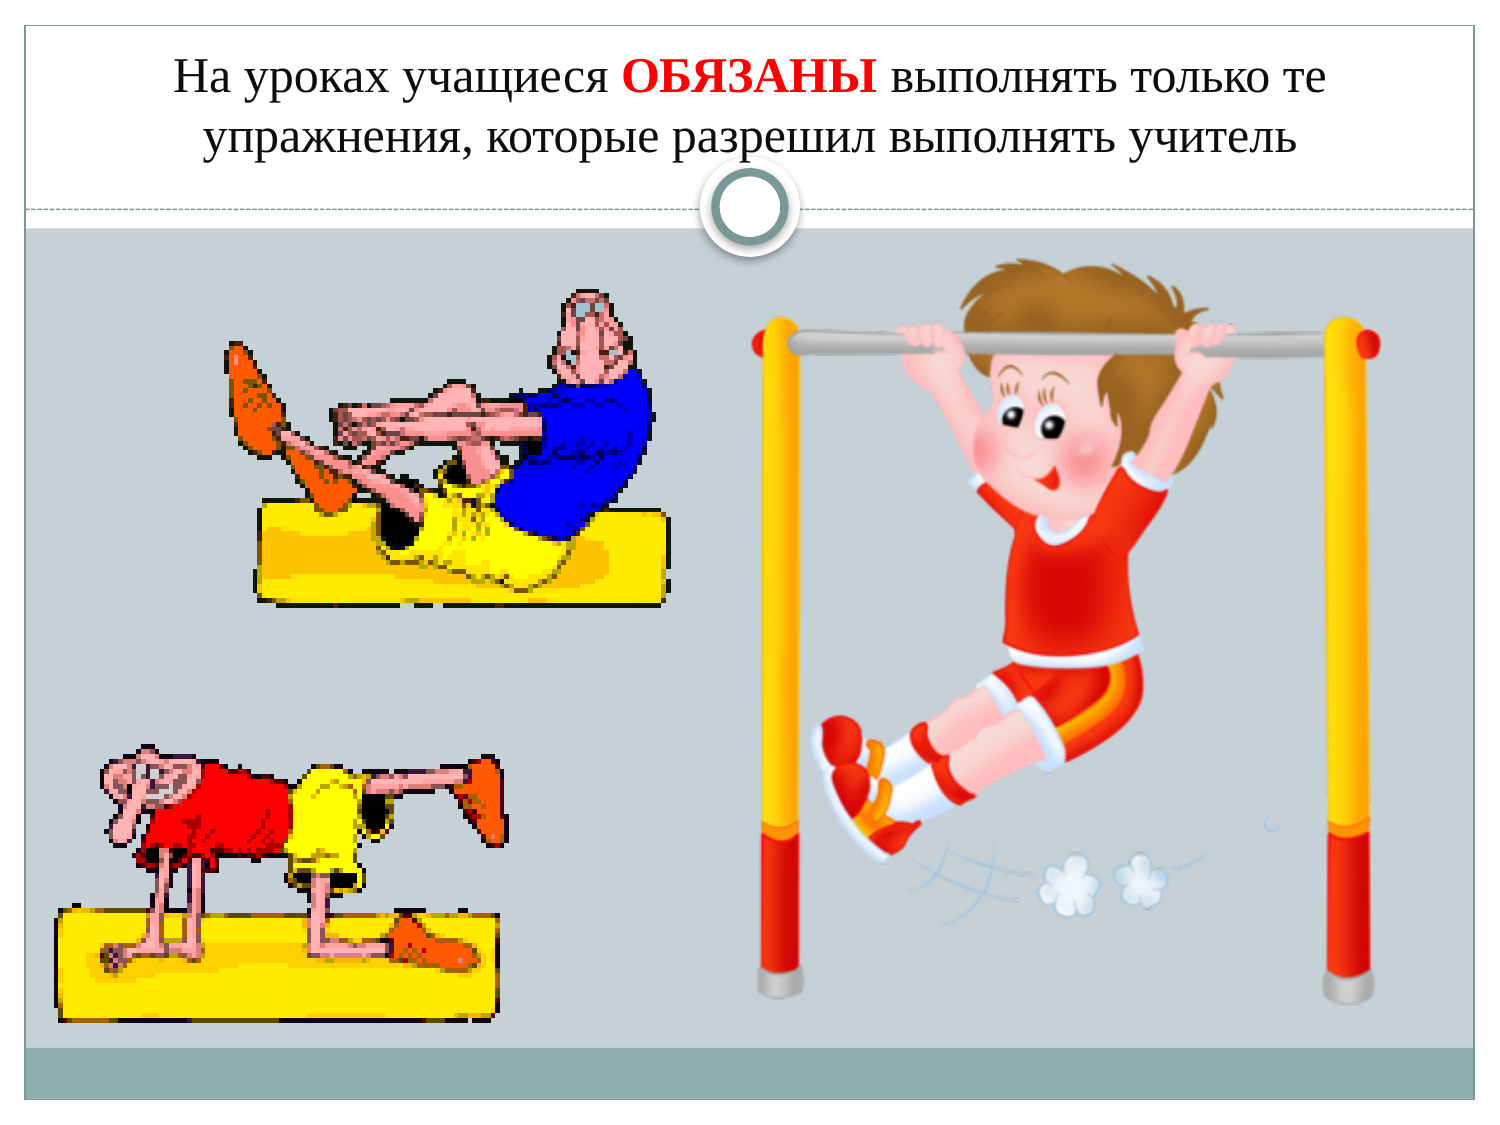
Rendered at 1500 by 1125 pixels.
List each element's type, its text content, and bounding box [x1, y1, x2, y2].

picture [195, 231, 1458, 1023]
picture [54, 654, 514, 1023]
title На уроках учащиеся ОБЯЗАНЫ выполнять только те упражнения, которые разрешил выполнять учитель [29, 42, 1471, 170]
